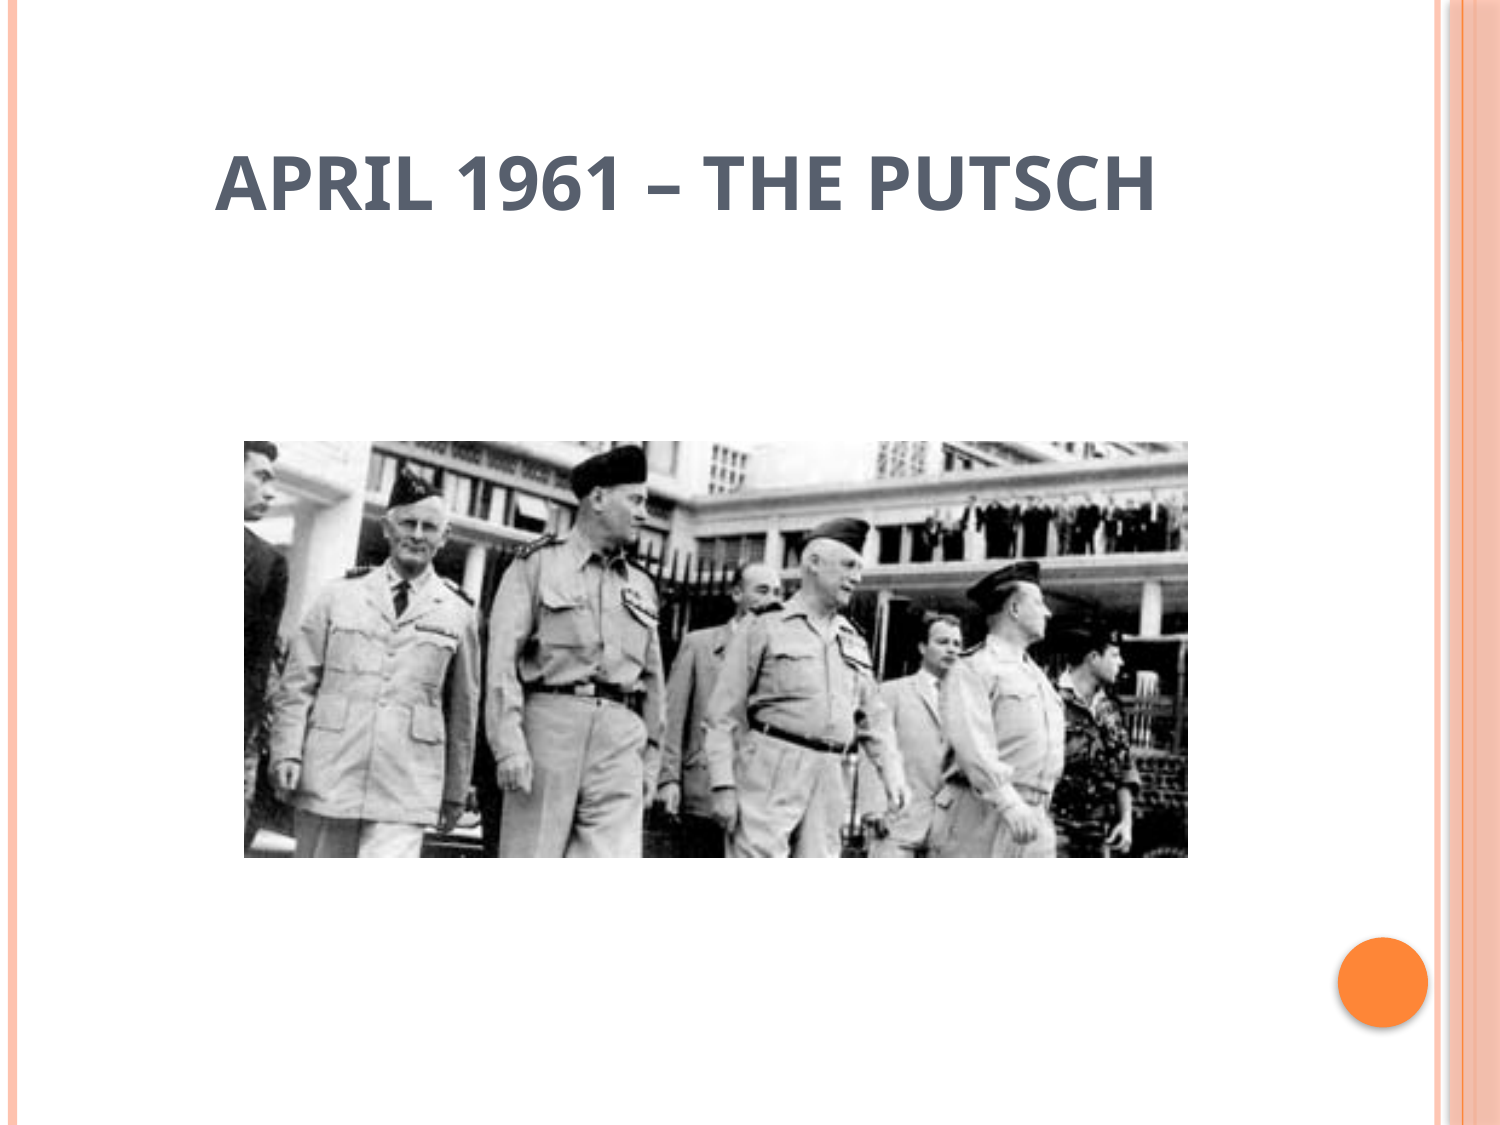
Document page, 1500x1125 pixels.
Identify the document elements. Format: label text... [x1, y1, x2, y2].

title APRIL 1961 – THE PUTSCH [75, 45, 1300, 233]
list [243, 441, 1188, 859]
